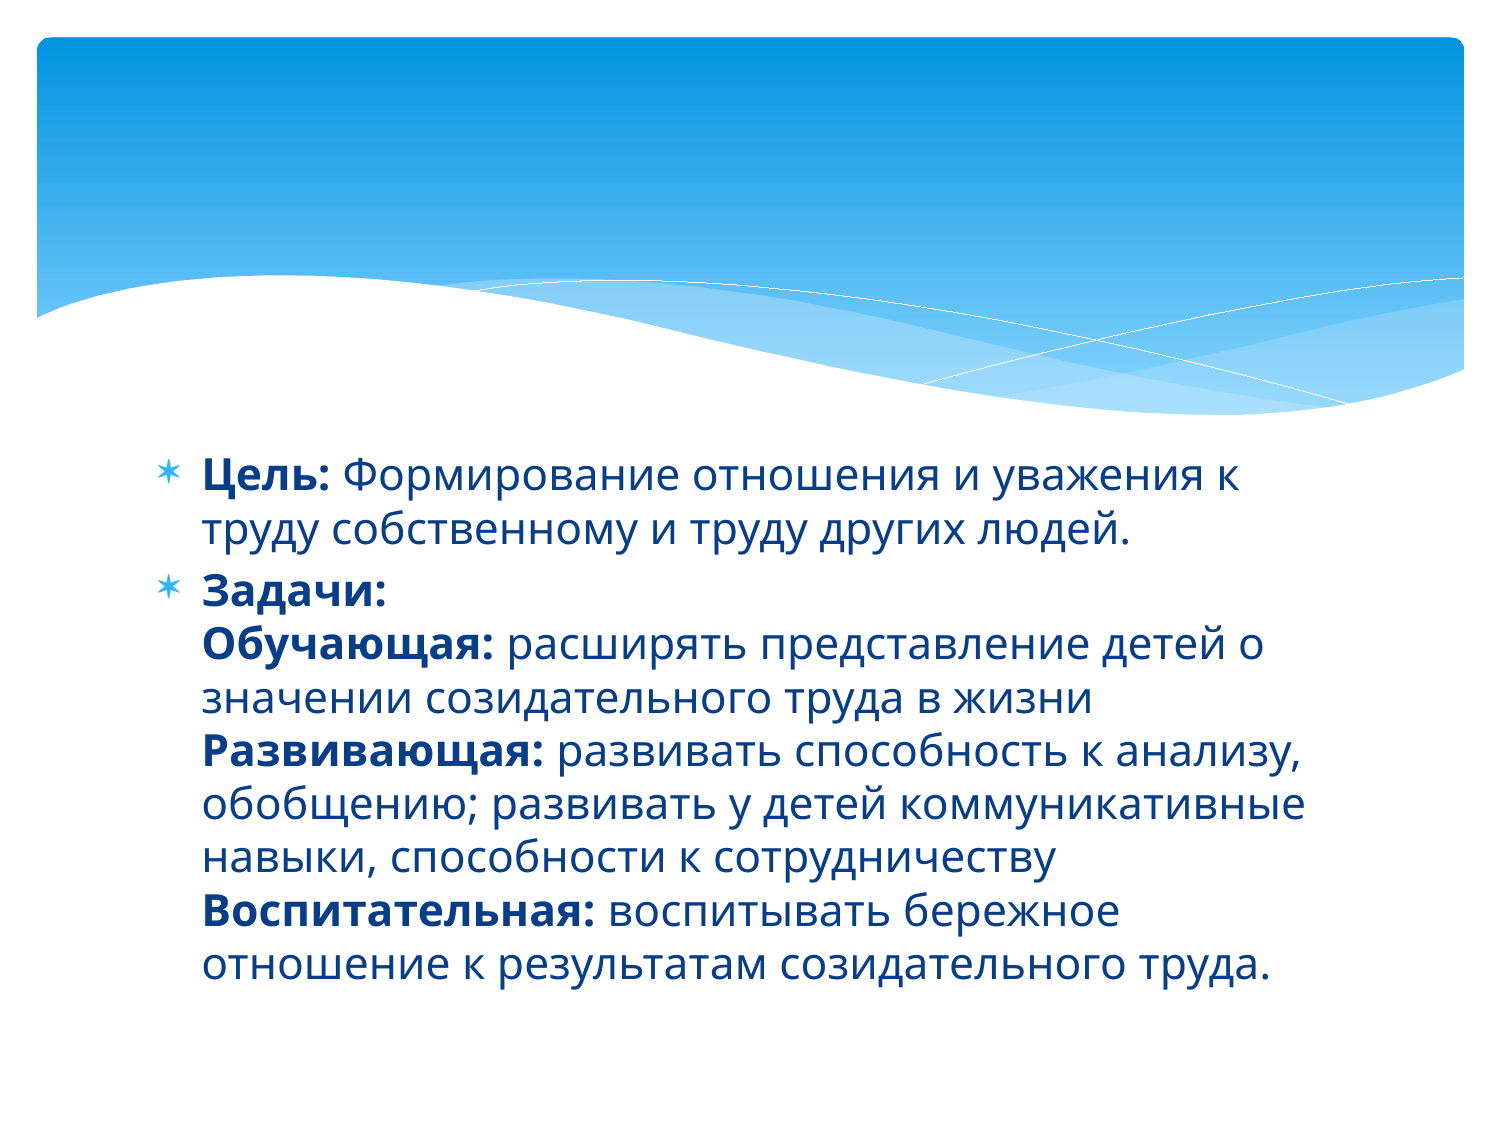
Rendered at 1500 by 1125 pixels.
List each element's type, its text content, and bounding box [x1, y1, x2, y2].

list Цель: Формирование отношения и уважения к труду собственному и труду других людей. Задачи: Обучающая: расширять представление детей о значении созидательного труда в жизни Развивающая: развивать способность к анализу, обобщению; развивать у детей коммуникативные навыки, способности к сотрудничеству Воспитательная: воспитывать бережное отношение к результатам созидательного труда. [143, 438, 1359, 1005]
